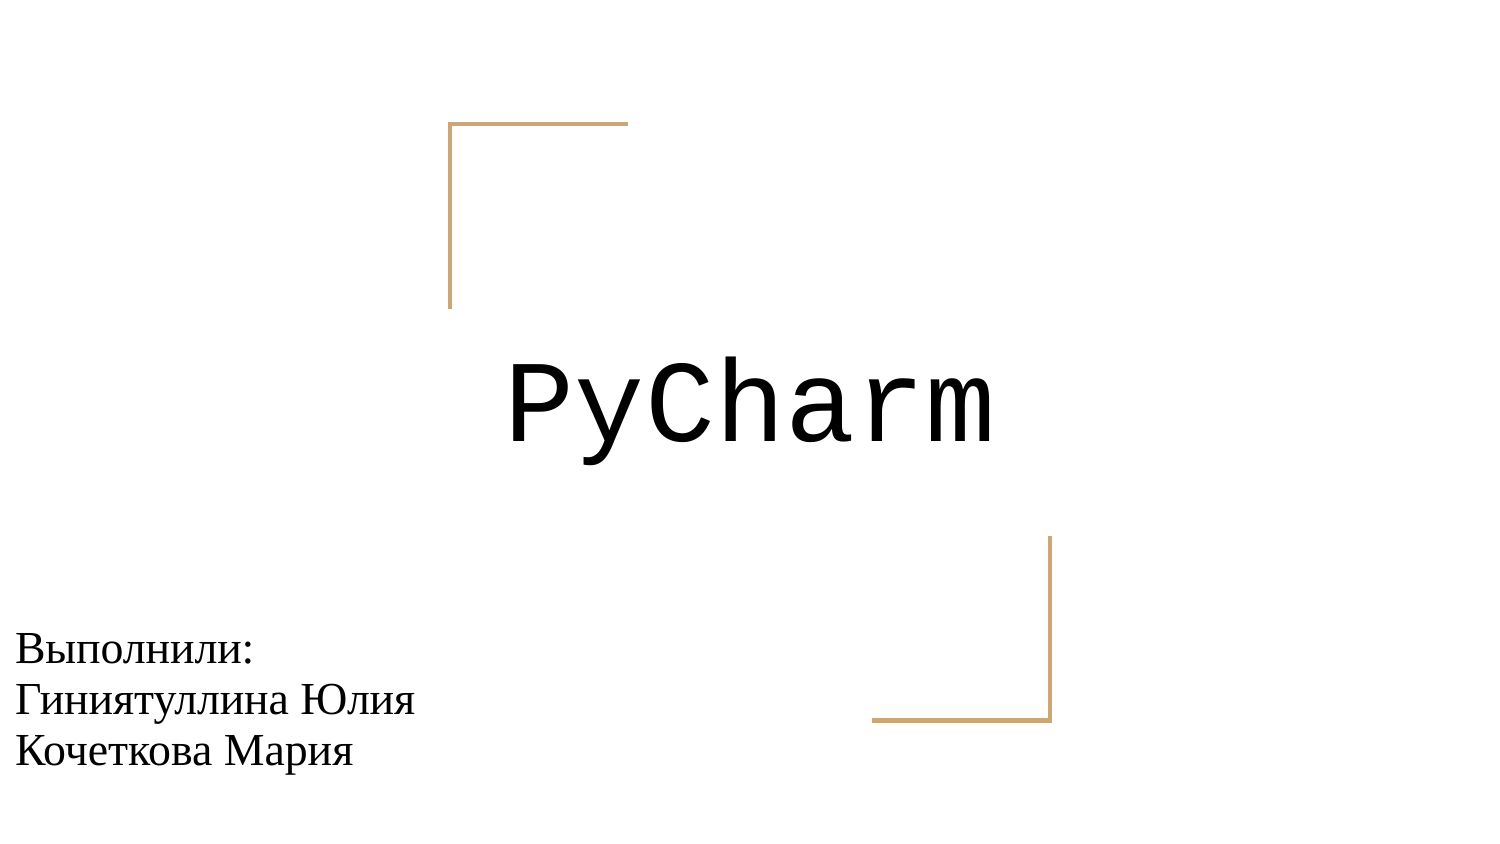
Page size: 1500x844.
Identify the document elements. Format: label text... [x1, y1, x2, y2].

title PyCharm [0, 304, 1500, 492]
subtitle Выполнили: Гиниятуллина Юлия Кочеткова Мария [0, 607, 628, 844]
